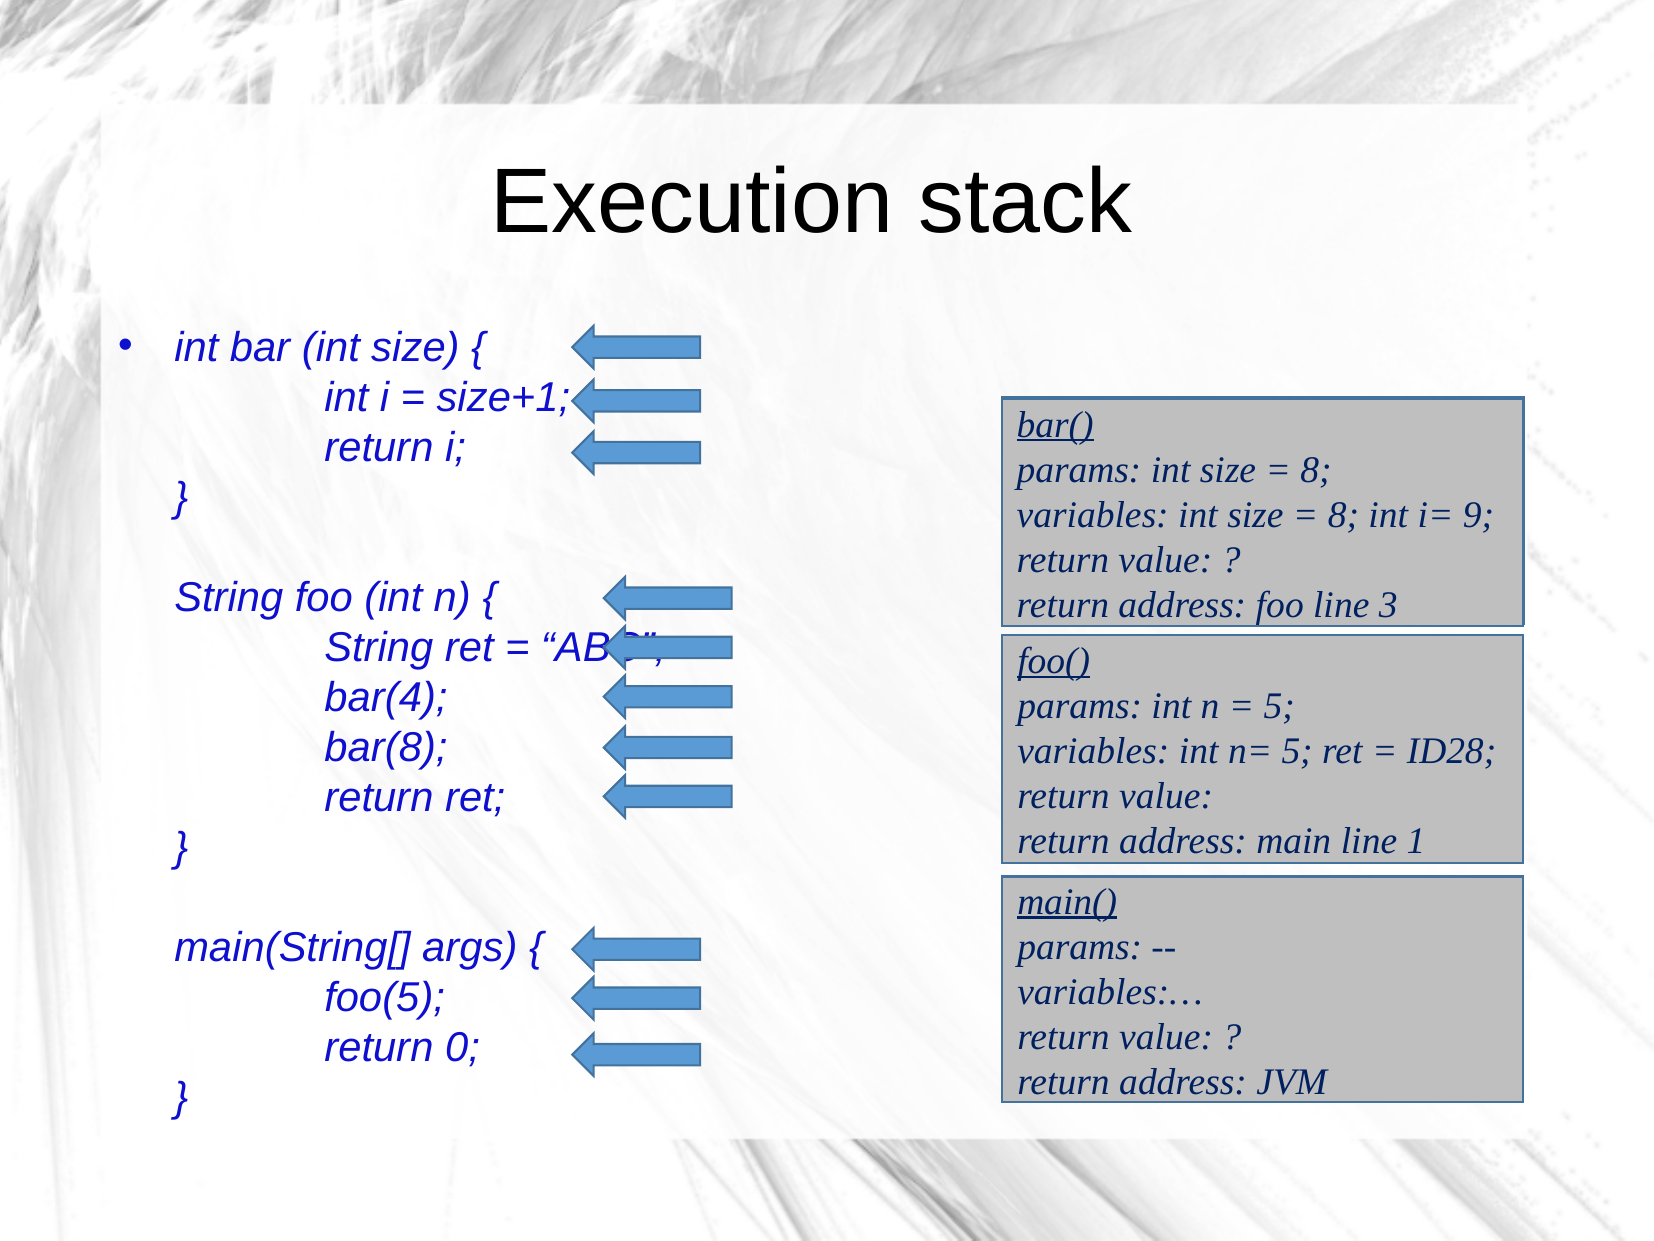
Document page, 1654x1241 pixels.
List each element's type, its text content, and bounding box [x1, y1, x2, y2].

text_box [570, 925, 702, 974]
text_box [570, 1030, 702, 1079]
text_box [602, 574, 733, 622]
text_box [570, 323, 702, 371]
text_box [602, 723, 733, 772]
text_box [602, 672, 733, 721]
text_box bar() params: int size = 8; variables: int size = 8; int i= 9; return value: ? return address: foo line 3 [1001, 398, 1524, 627]
text_box [602, 772, 733, 821]
title Execution stack [118, 112, 1506, 281]
text_box [570, 377, 702, 425]
text_box foo() params: int n = 5; variables: int n= 5; ret = ID28; return value: return address: main line 1 [1001, 634, 1524, 864]
text_box [602, 623, 733, 672]
list int bar (int size) { int i = size+1; return i; } String foo (int n) { String ret = “ABC”; bar(4); bar(8); return ret; } main(String[] args) { foo(5); return 0; } [118, 319, 1571, 1102]
text_box [570, 974, 702, 1023]
text_box main() params: -- variables:… return value: ? return address: JVM [1001, 875, 1524, 1103]
text_box [570, 428, 702, 477]
picture [0, 0, 1654, 1241]
